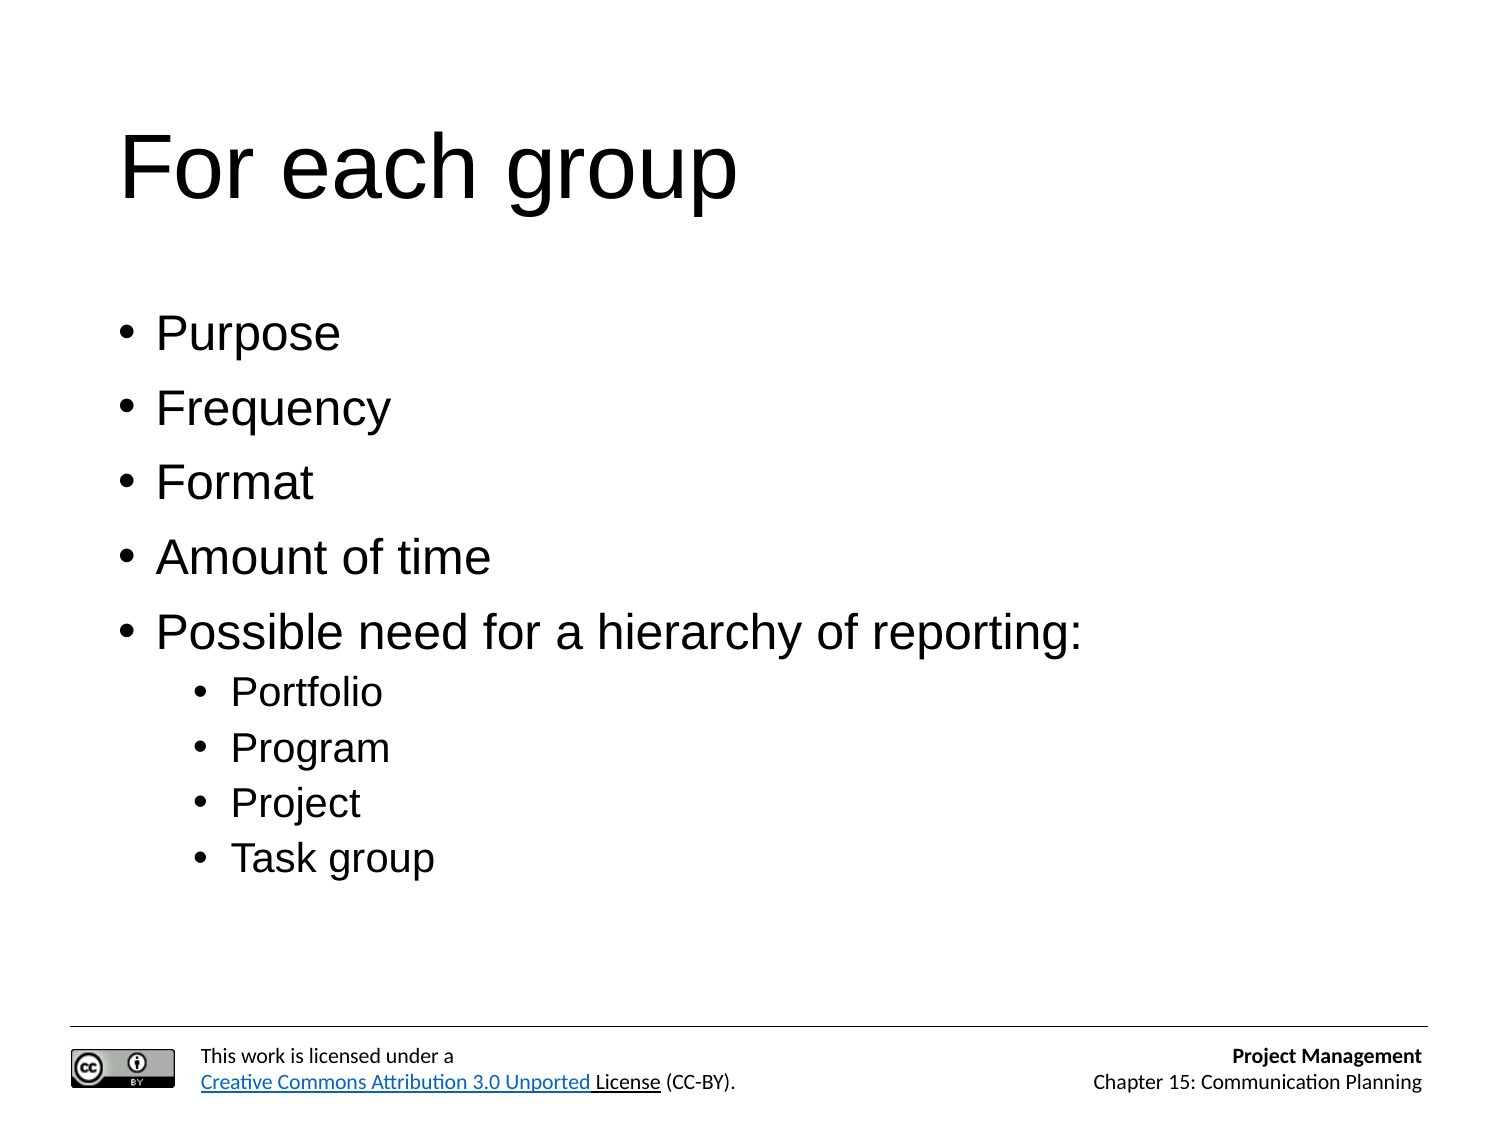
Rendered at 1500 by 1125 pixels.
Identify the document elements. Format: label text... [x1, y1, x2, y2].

list Purpose Frequency Format Amount of time Possible need for a hierarchy of reporting: Portfolio Program Project Task group [103, 299, 1397, 1014]
title For each group [103, 59, 1397, 278]
picture [71, 1049, 175, 1088]
